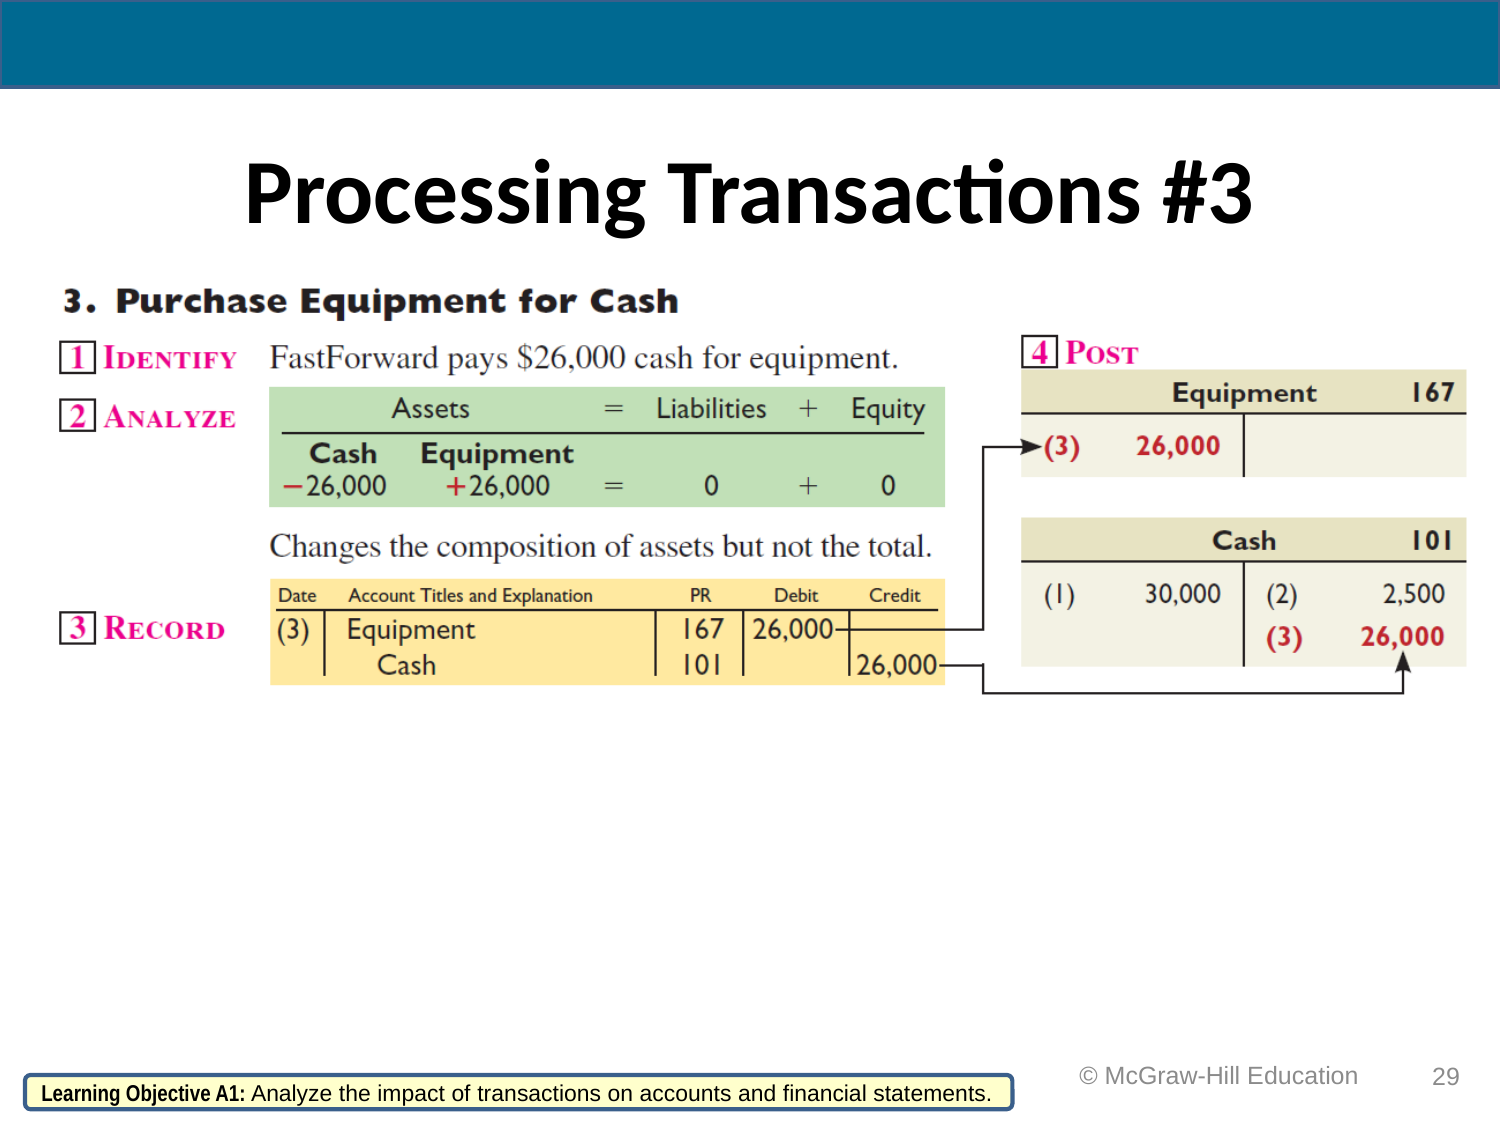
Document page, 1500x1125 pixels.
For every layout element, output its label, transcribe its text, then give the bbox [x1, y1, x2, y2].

text_box Learning Objective A1: Analyze the impact of transactions on accounts and financial statements. [24, 1074, 1013, 1110]
text_box [0, 0, 1500, 89]
slide_number 29 [1125, 1045, 1475, 1105]
picture [49, 269, 1500, 713]
title Processing Transactions #3 [75, 93, 1425, 267]
text_box © McGraw-Hill Education [1057, 1052, 1413, 1090]
